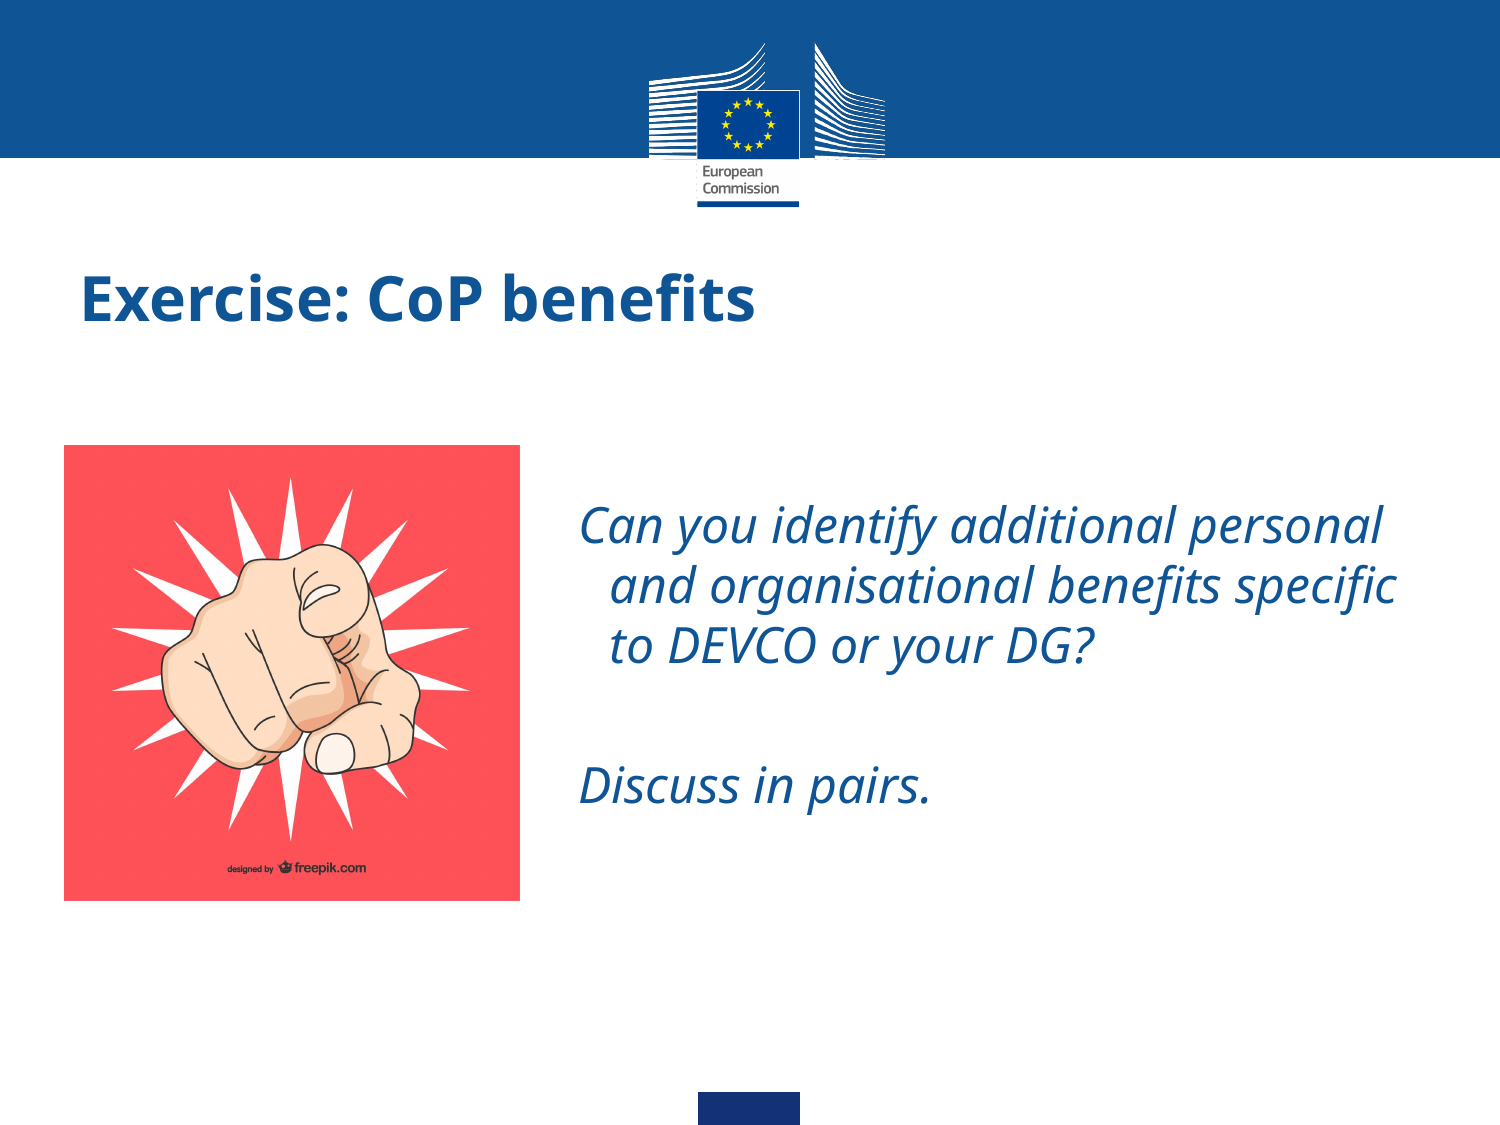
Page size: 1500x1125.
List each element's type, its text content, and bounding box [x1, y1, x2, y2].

picture [64, 445, 521, 901]
title Exercise: CoP benefits [64, 219, 1415, 374]
list Can you identify additional personal and organisational benefits specific to DEVCO or your DG? Discuss in pairs. [538, 408, 1425, 988]
picture [649, 42, 885, 208]
